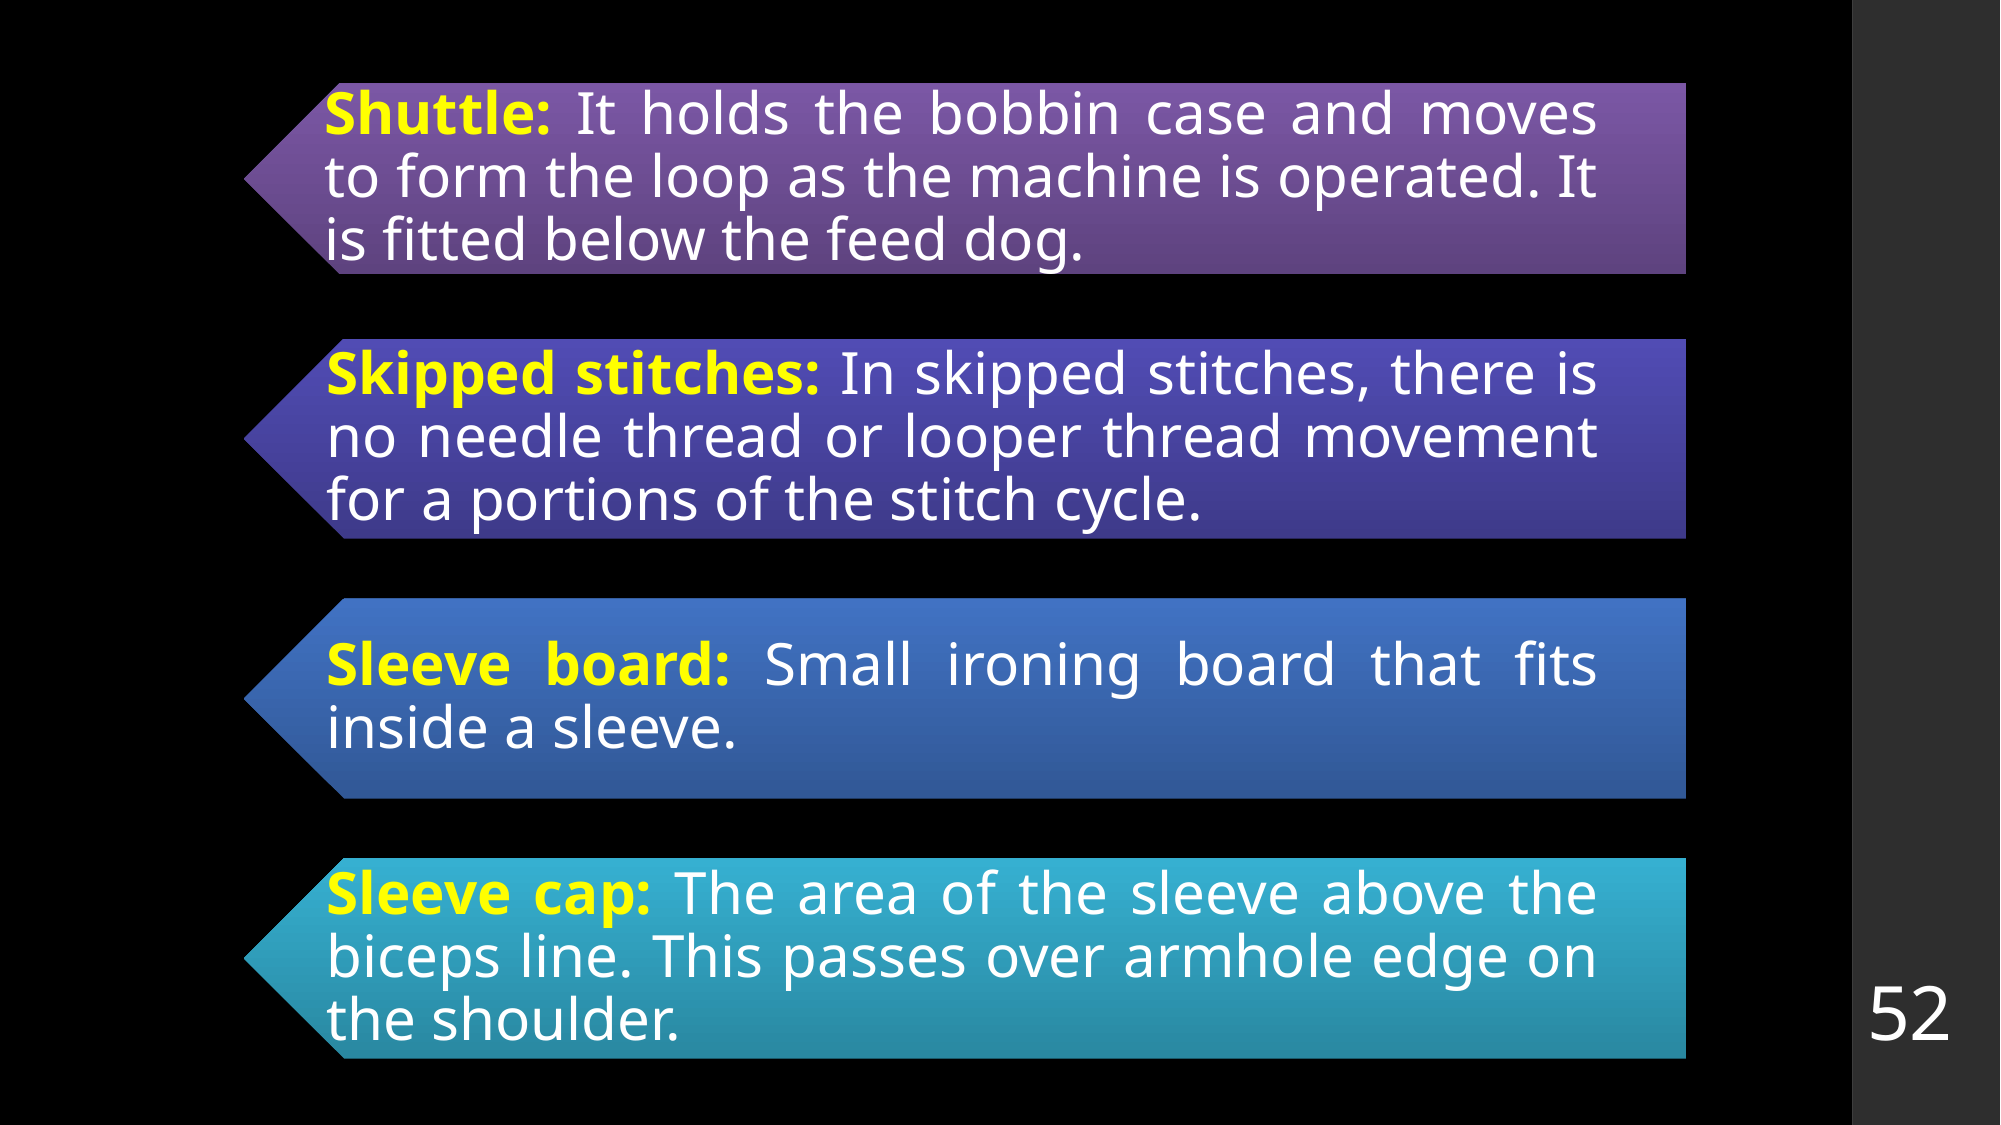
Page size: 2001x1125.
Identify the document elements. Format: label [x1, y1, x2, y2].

text_box [0, 78, 2000, 1059]
